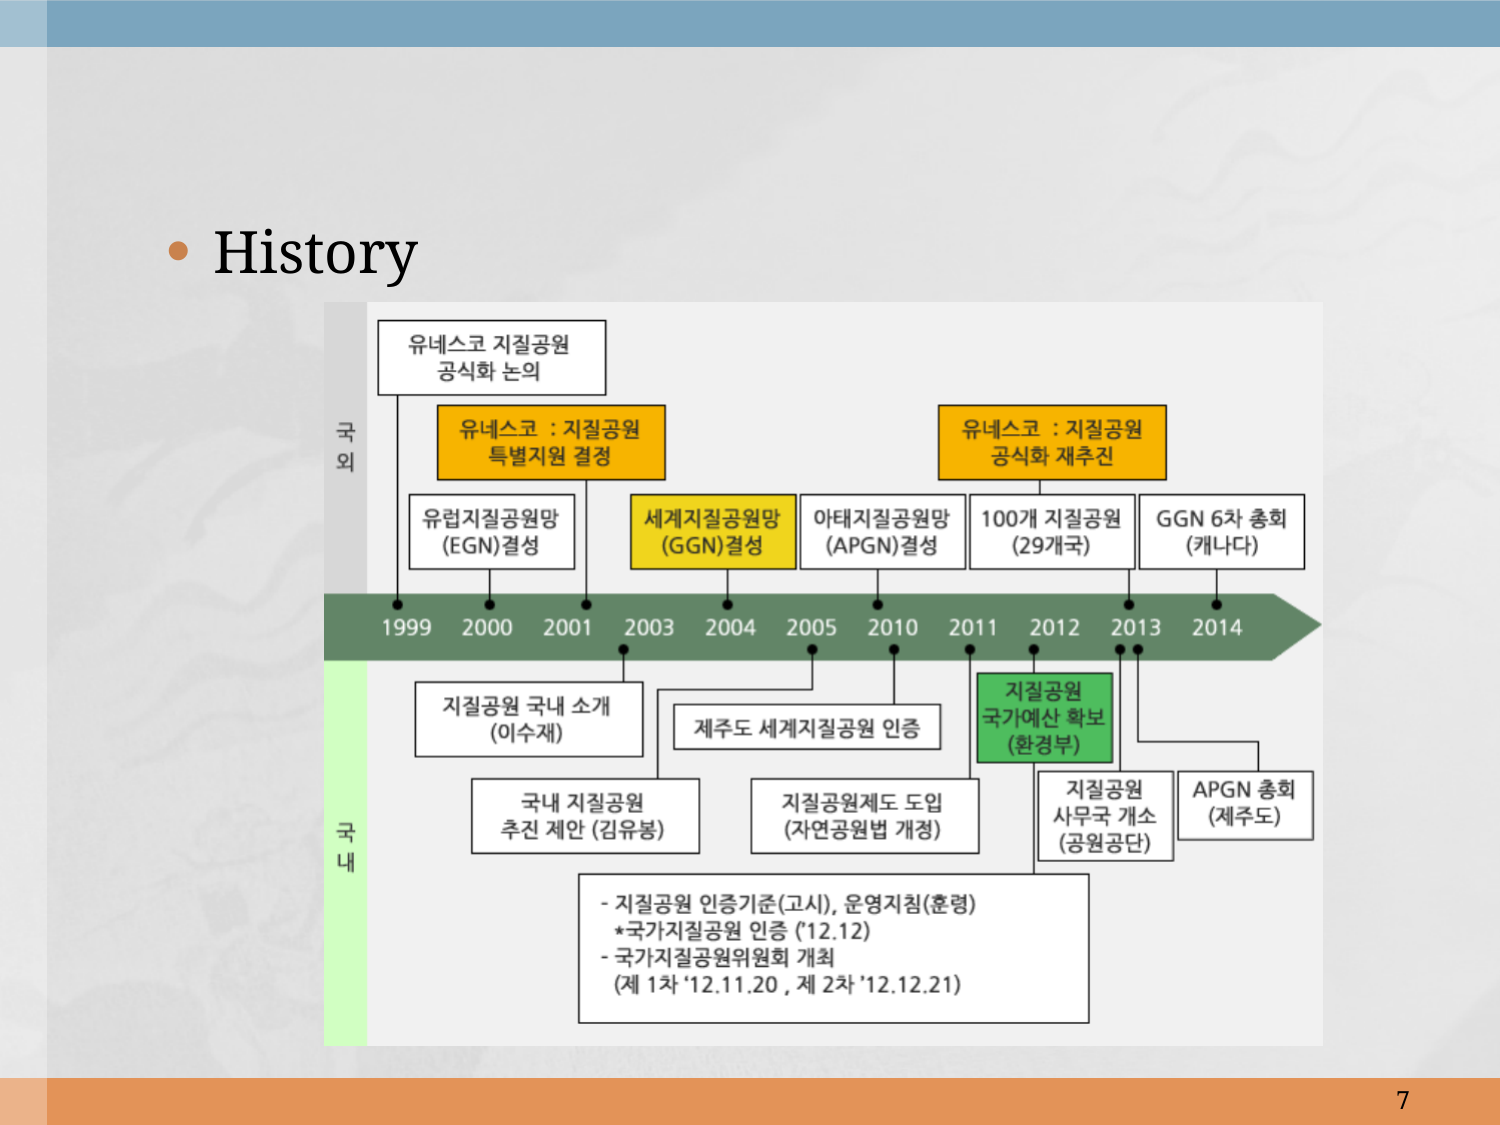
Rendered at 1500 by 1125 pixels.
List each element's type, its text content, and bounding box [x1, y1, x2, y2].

picture [324, 302, 1323, 1046]
slide_number 7 [1074, 1078, 1425, 1125]
list History [76, 208, 1427, 951]
